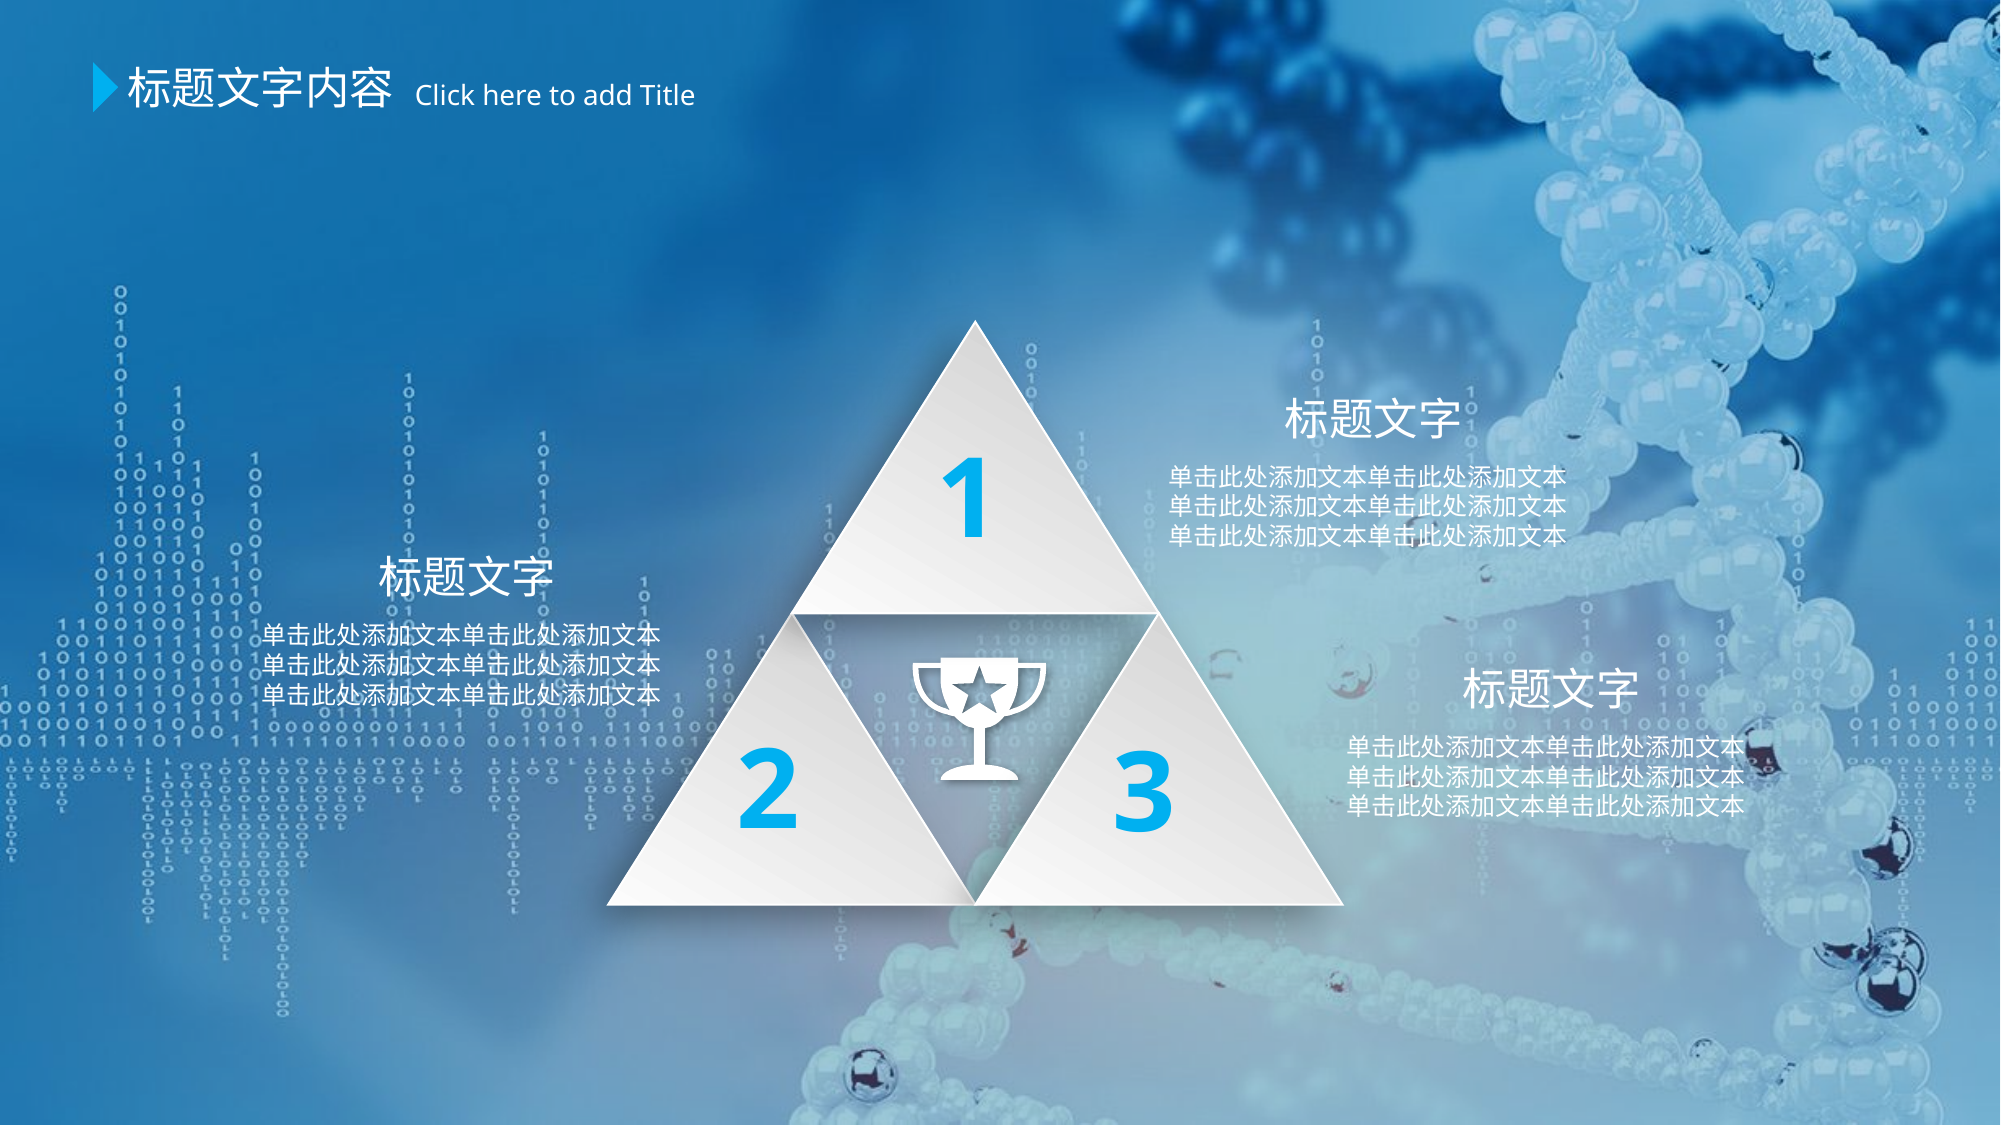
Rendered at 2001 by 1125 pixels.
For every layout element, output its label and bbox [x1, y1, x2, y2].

text_box [791, 321, 1159, 614]
picture [0, 0, 2001, 1125]
text_box [1168, 390, 1589, 560]
text_box [261, 549, 683, 718]
text_box [608, 613, 975, 905]
text_box [975, 613, 1343, 905]
text_box [93, 52, 719, 122]
text_box [1346, 661, 1767, 830]
